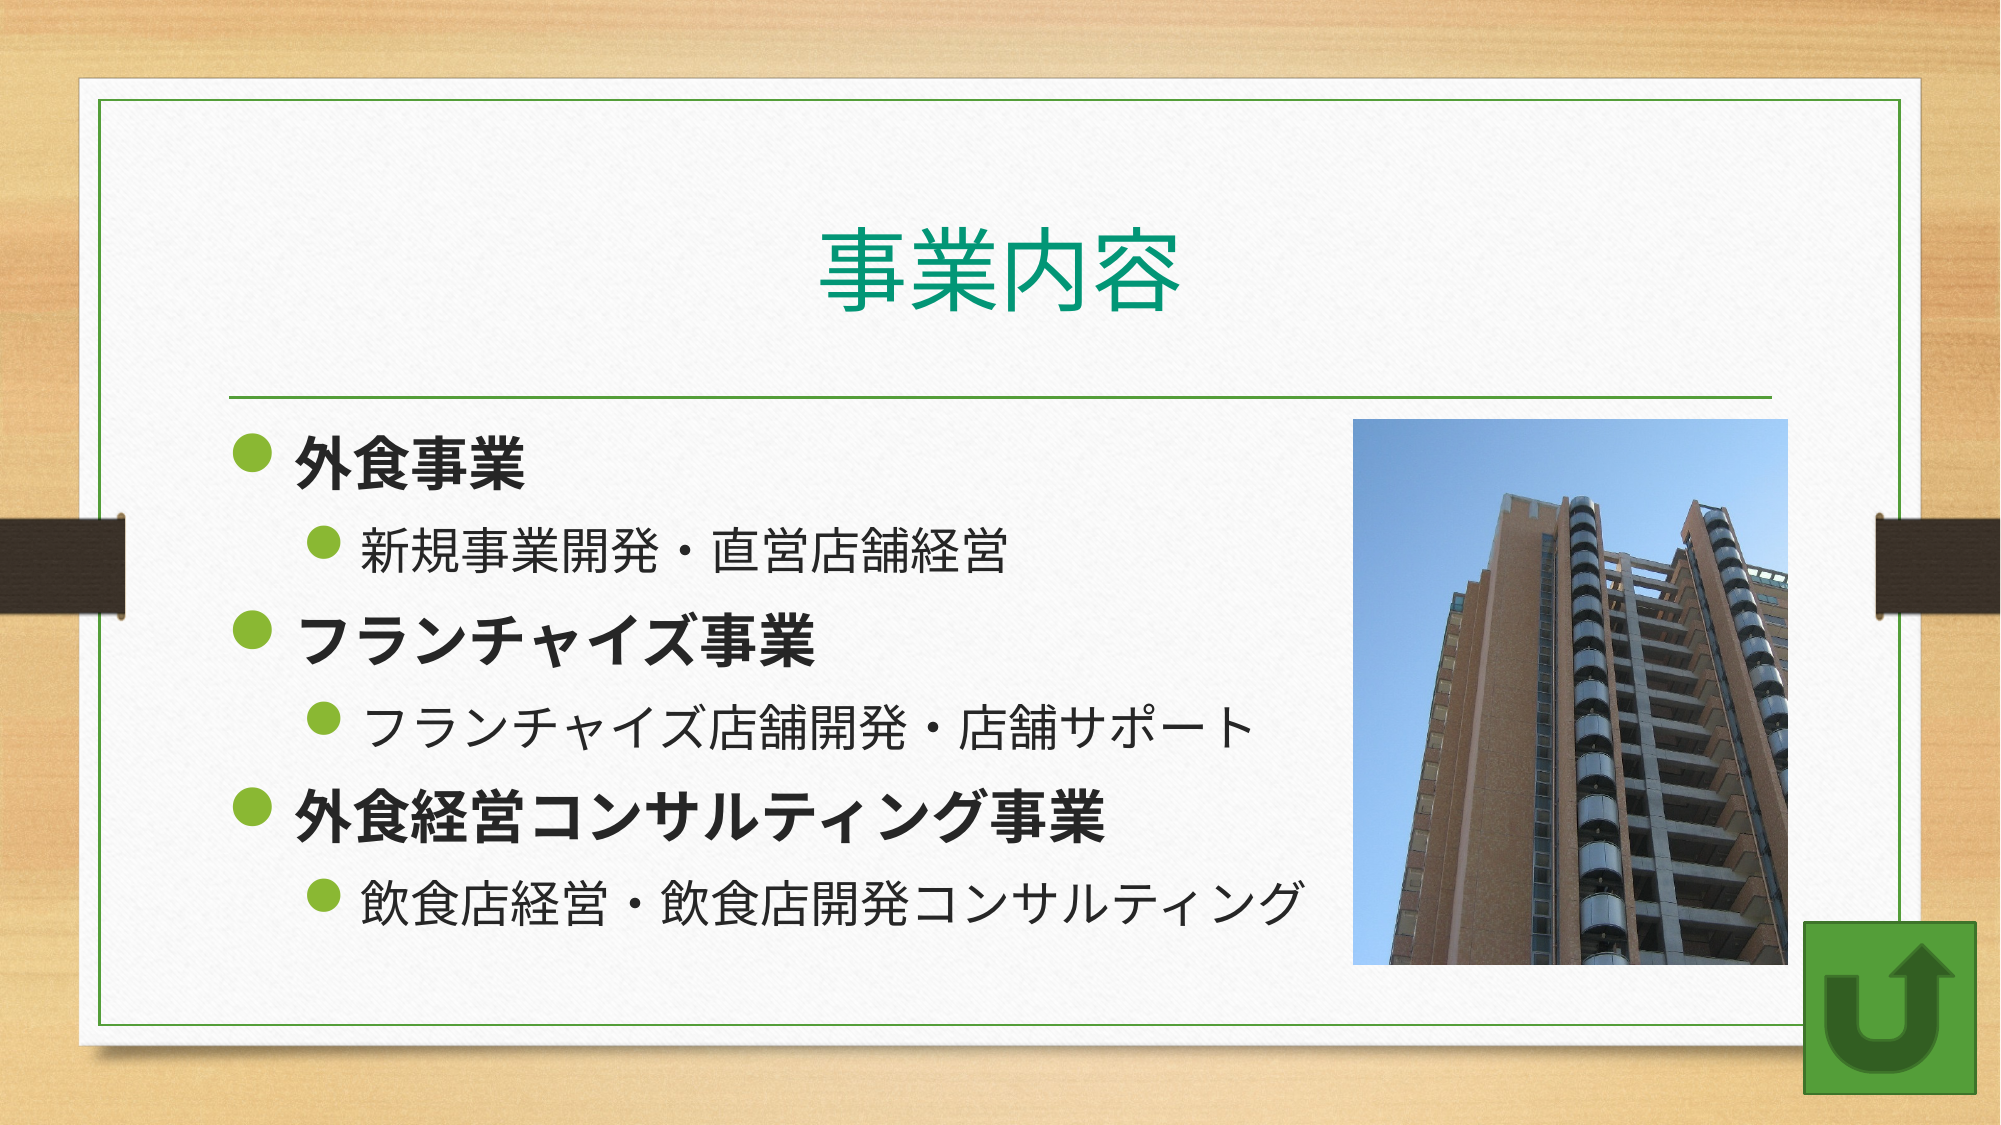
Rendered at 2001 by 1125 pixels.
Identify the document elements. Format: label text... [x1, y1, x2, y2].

list 外食事業 新規事業開発・直営店舗経営 フランチャイズ事業 フランチャイズ店舗開発・店舗サポート 外食経営コンサルティング事業 飲食店経営・飲食店開発コンサルティング [212, 419, 1353, 964]
title 事業内容 [212, 161, 1788, 375]
picture [0, 0, 2001, 1125]
text_box [1803, 921, 1977, 1095]
